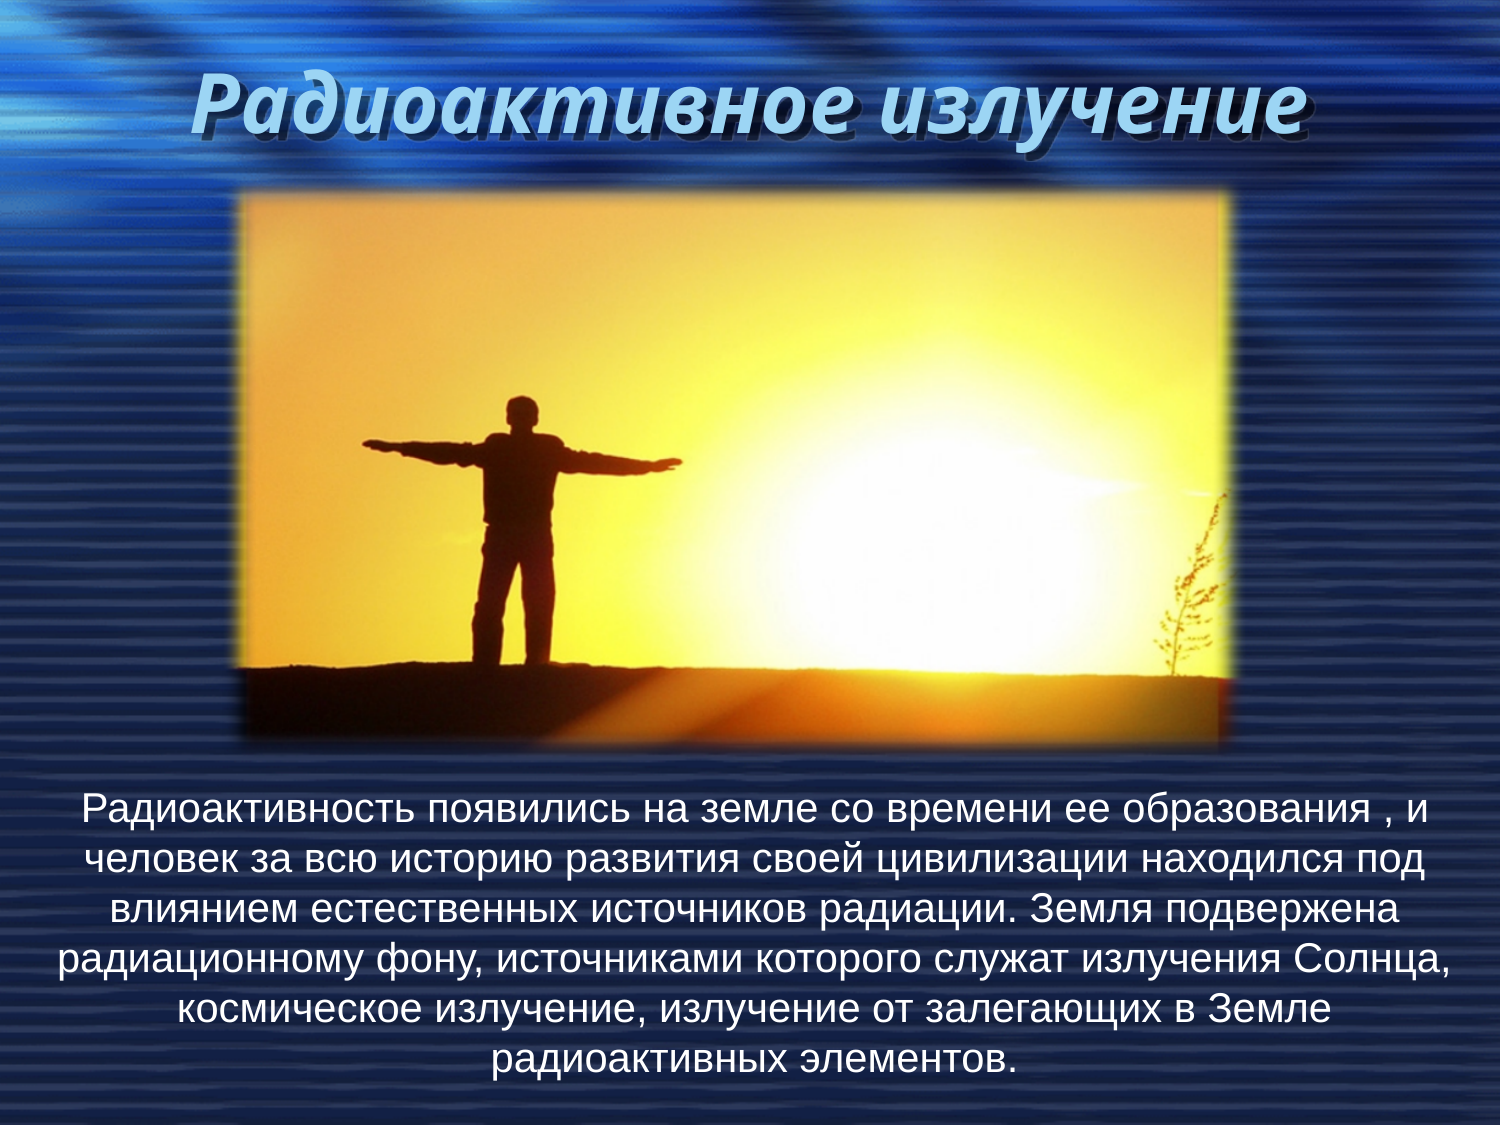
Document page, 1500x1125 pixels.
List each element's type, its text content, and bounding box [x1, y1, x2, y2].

title Радиоактивное излучение [74, 34, 1426, 166]
list Радиоактивность появились на земле со времени ее образования , и человек за всю историю развития своей цивилизации находился под влиянием естественных источников радиации. Земля подвержена радиационному фону, источниками которого служат излучения Солнца, космическое излучение, излучение от залегающих в Земле радиоактивных элементов. [0, 773, 1477, 1114]
picture [0, 0, 1500, 1125]
